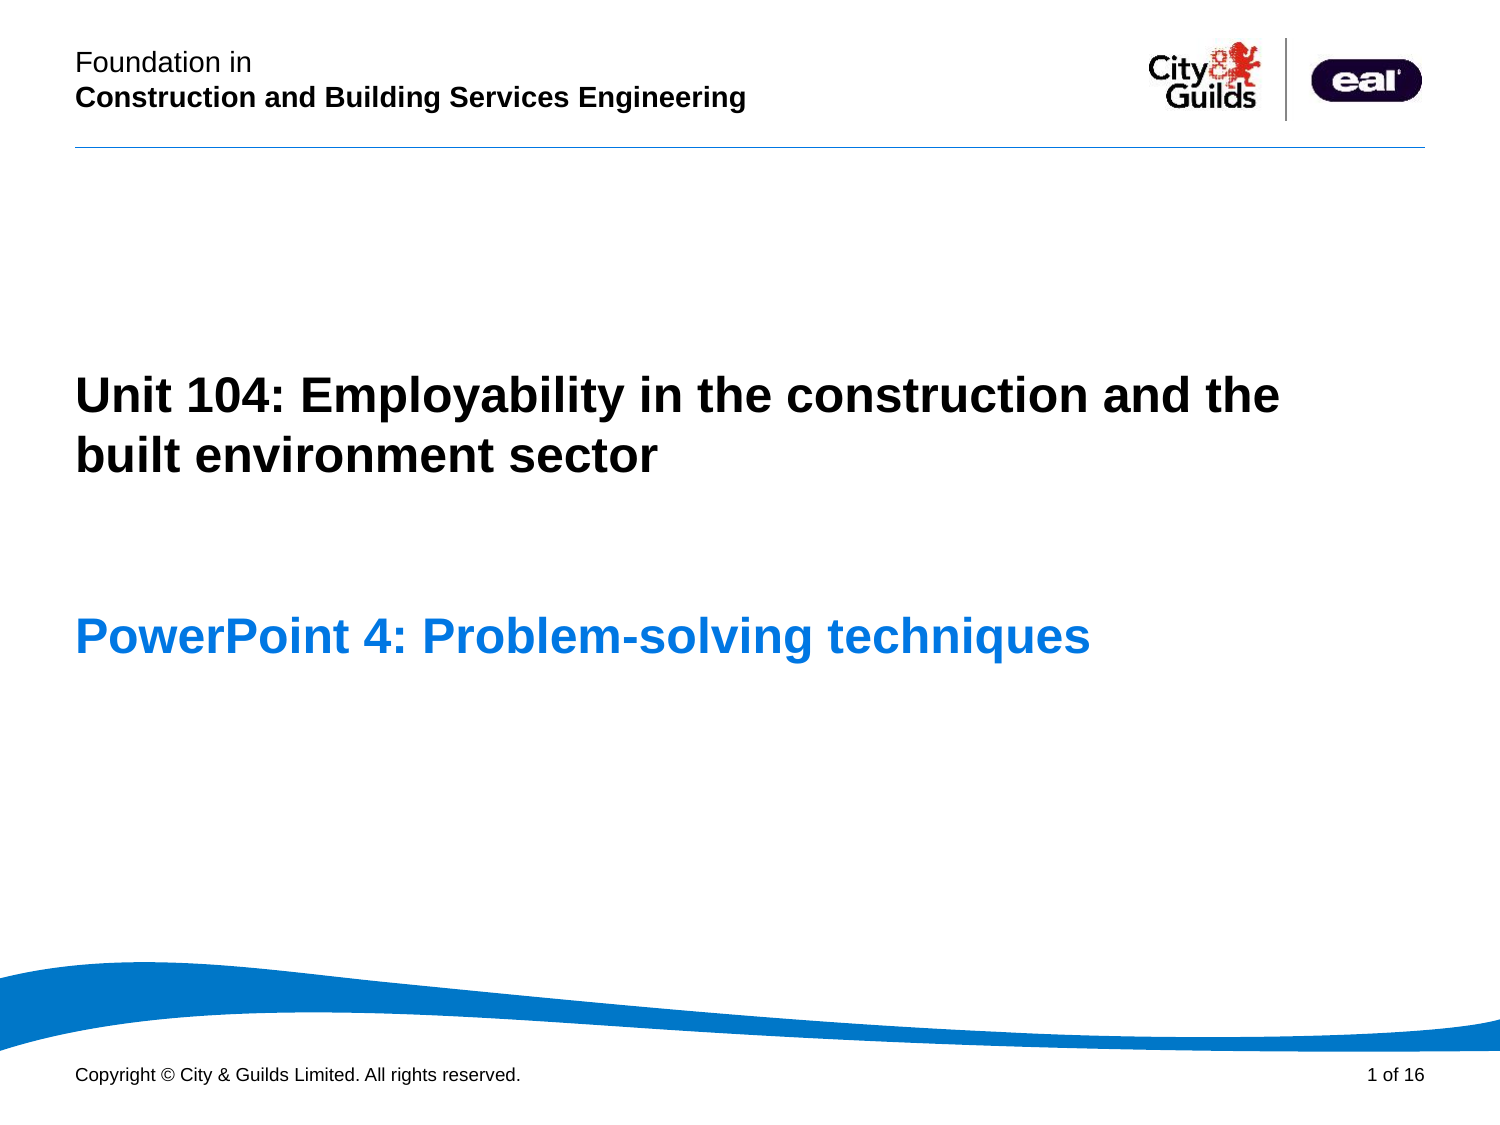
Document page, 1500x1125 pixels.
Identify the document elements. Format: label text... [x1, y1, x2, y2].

list PowerPoint presentation [74, 224, 1426, 1006]
text_box Unit 104: Employability in the construction and the built environment sector [75, 362, 1388, 482]
title PowerPoint 4: Problem-solving techniques [74, 482, 1413, 896]
picture [1149, 38, 1422, 121]
